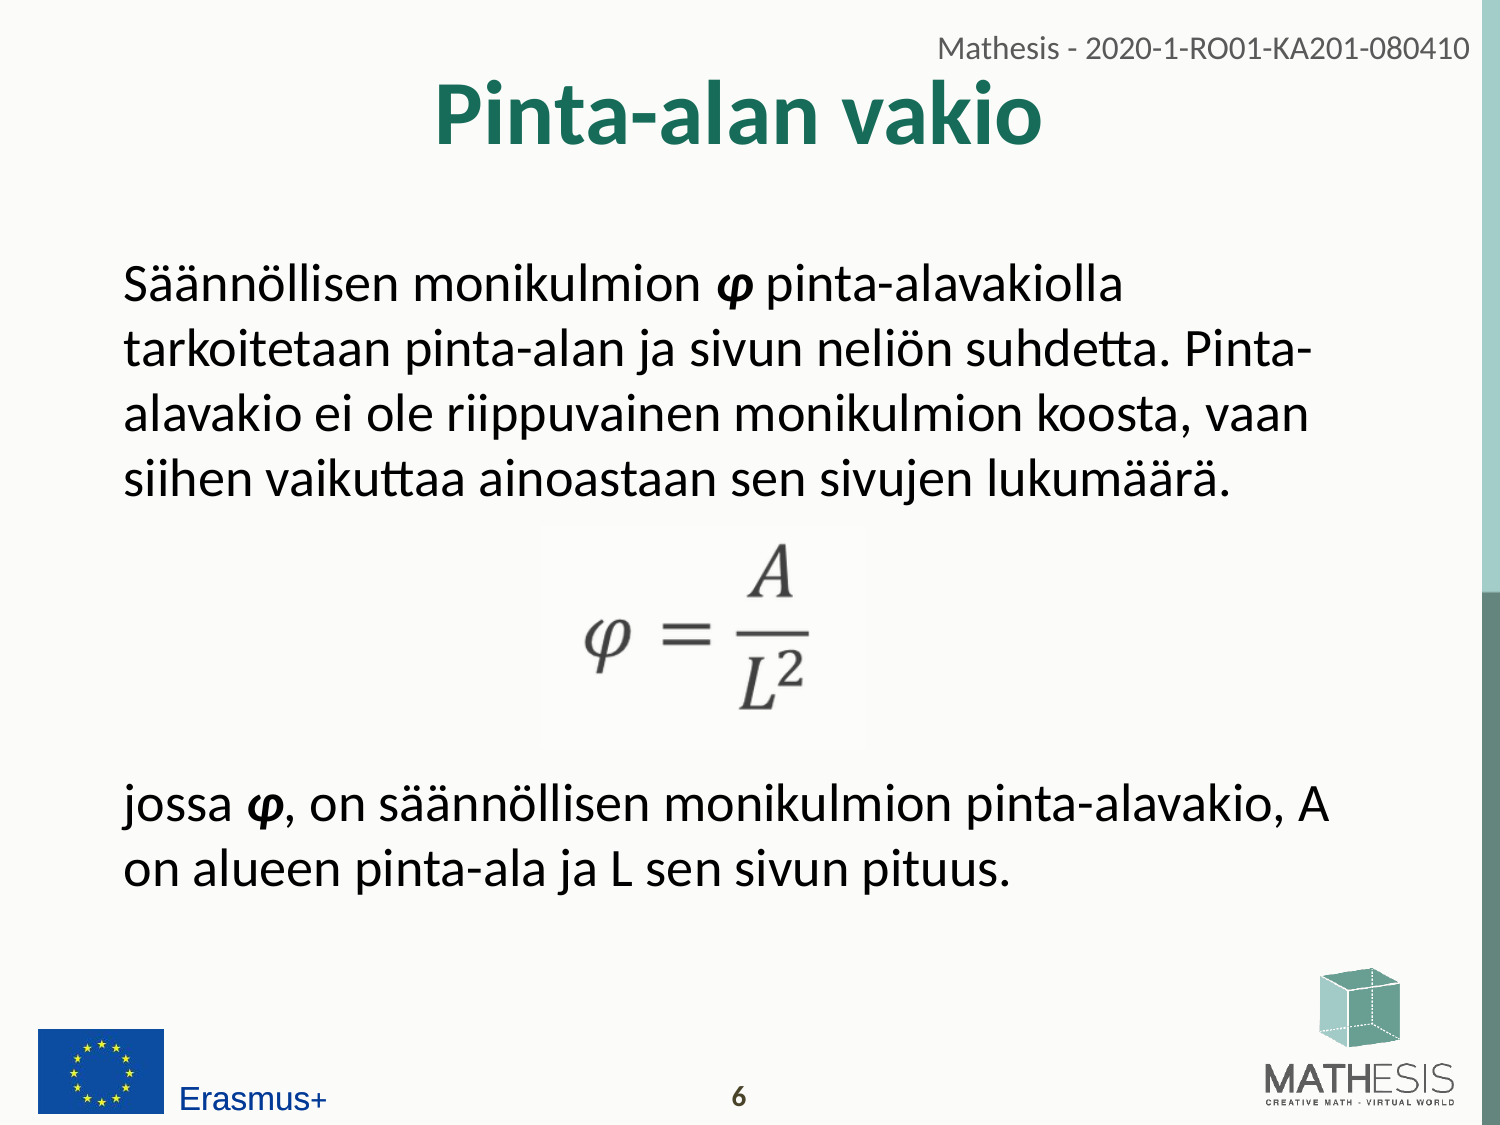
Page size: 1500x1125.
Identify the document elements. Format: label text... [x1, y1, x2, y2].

title Pinta-alan vakio [75, 45, 1425, 233]
picture [38, 1029, 164, 1114]
text_box Säännöllisen monikulmion φ pinta-alavakiolla tarkoitetaan pinta-alan ja sivun neliön suhdetta. Pinta-alavakio ei ole riippuvainen monikulmion koosta, vaan siihen vaikuttaa ainoastaan sen sivujen lukumäärä. jossa φ, on säännöllisen monikulmion pinta-alavakio, A on alueen pinta-ala ja L sen sivun pituus. [108, 232, 1386, 943]
picture [541, 526, 866, 750]
